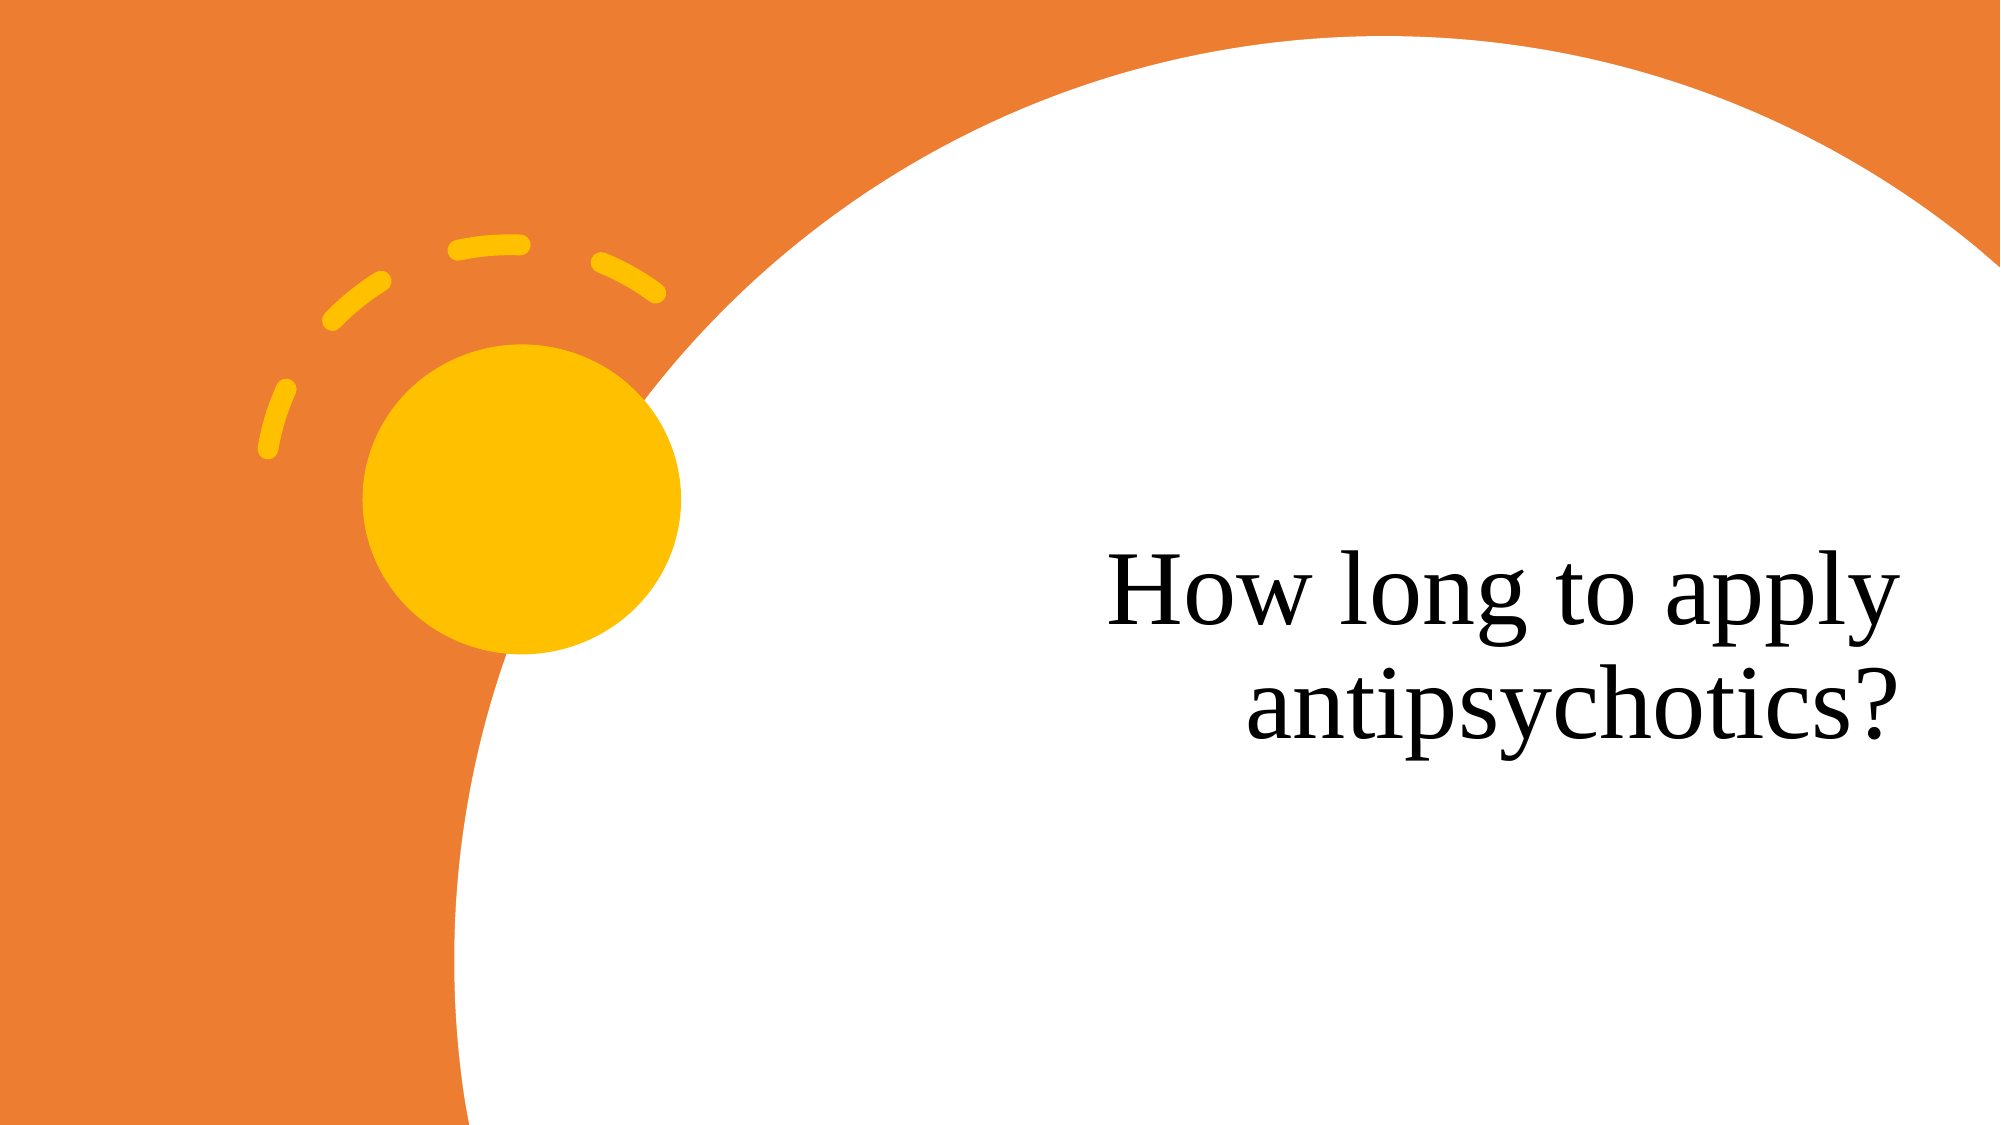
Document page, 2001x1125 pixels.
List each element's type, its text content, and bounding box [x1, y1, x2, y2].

text_box [267, 244, 676, 490]
text_box [0, 0, 2000, 1125]
text_box [361, 373, 662, 656]
text_box [453, 35, 2000, 1125]
title How long to apply antipsychotics? [662, 318, 1917, 770]
